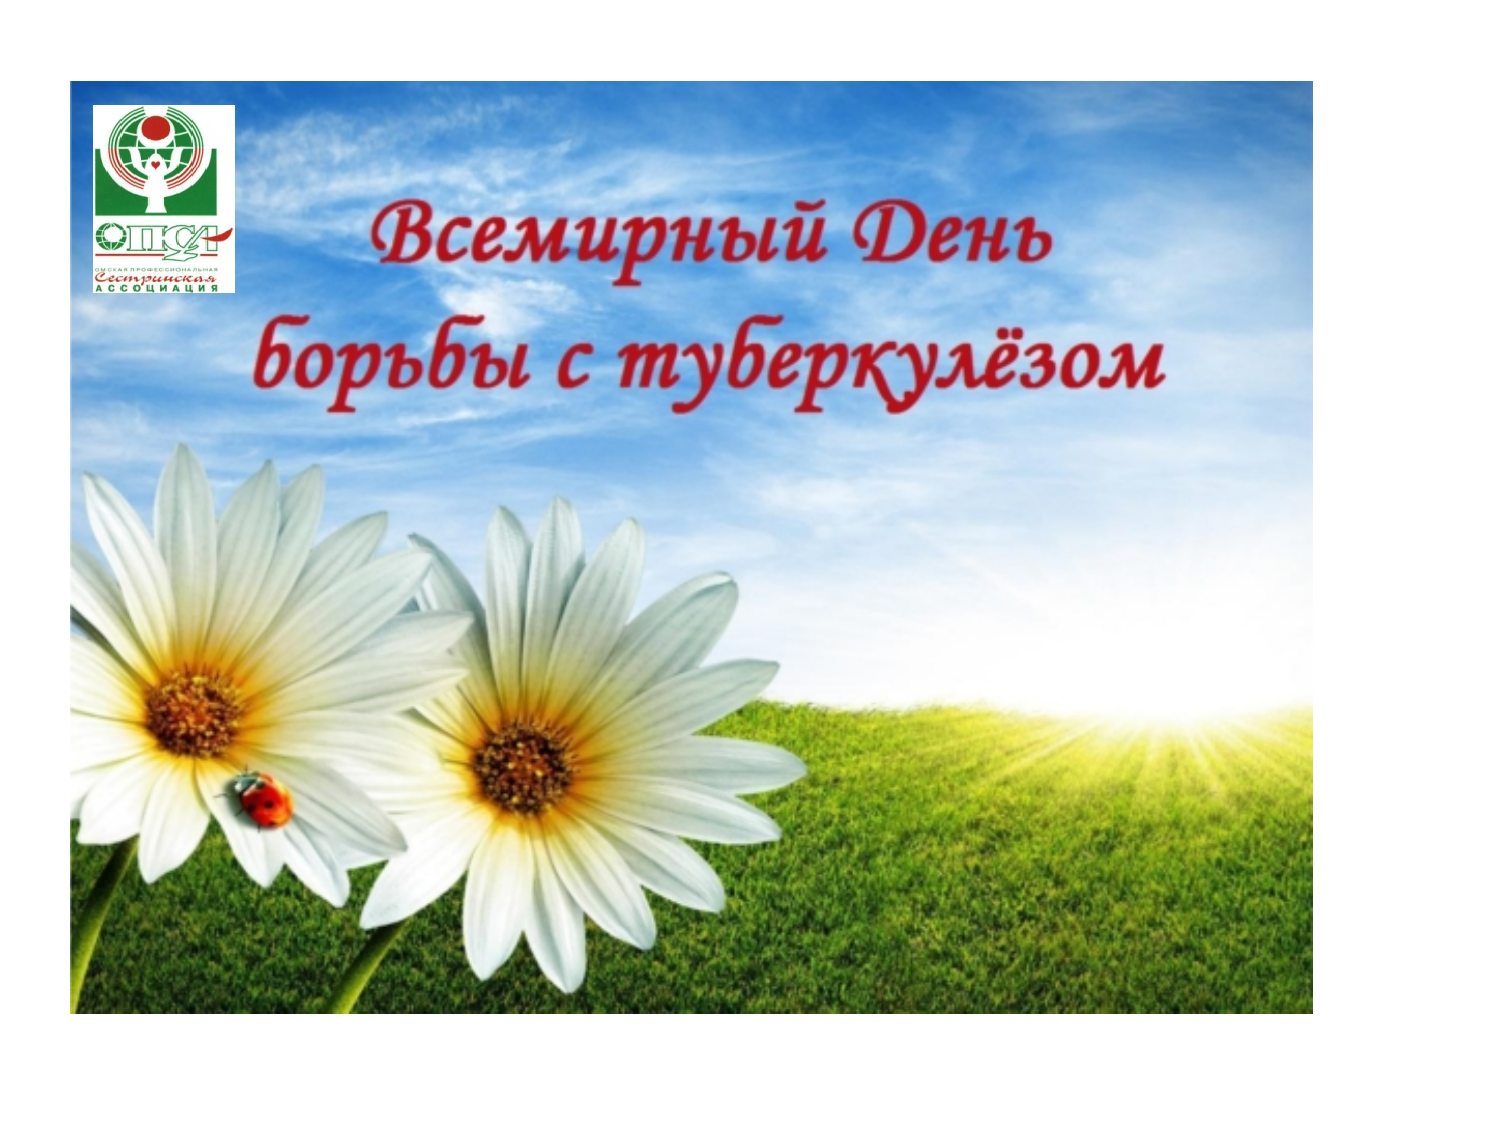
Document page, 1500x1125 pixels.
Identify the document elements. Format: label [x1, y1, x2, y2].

picture [70, 81, 1313, 1014]
